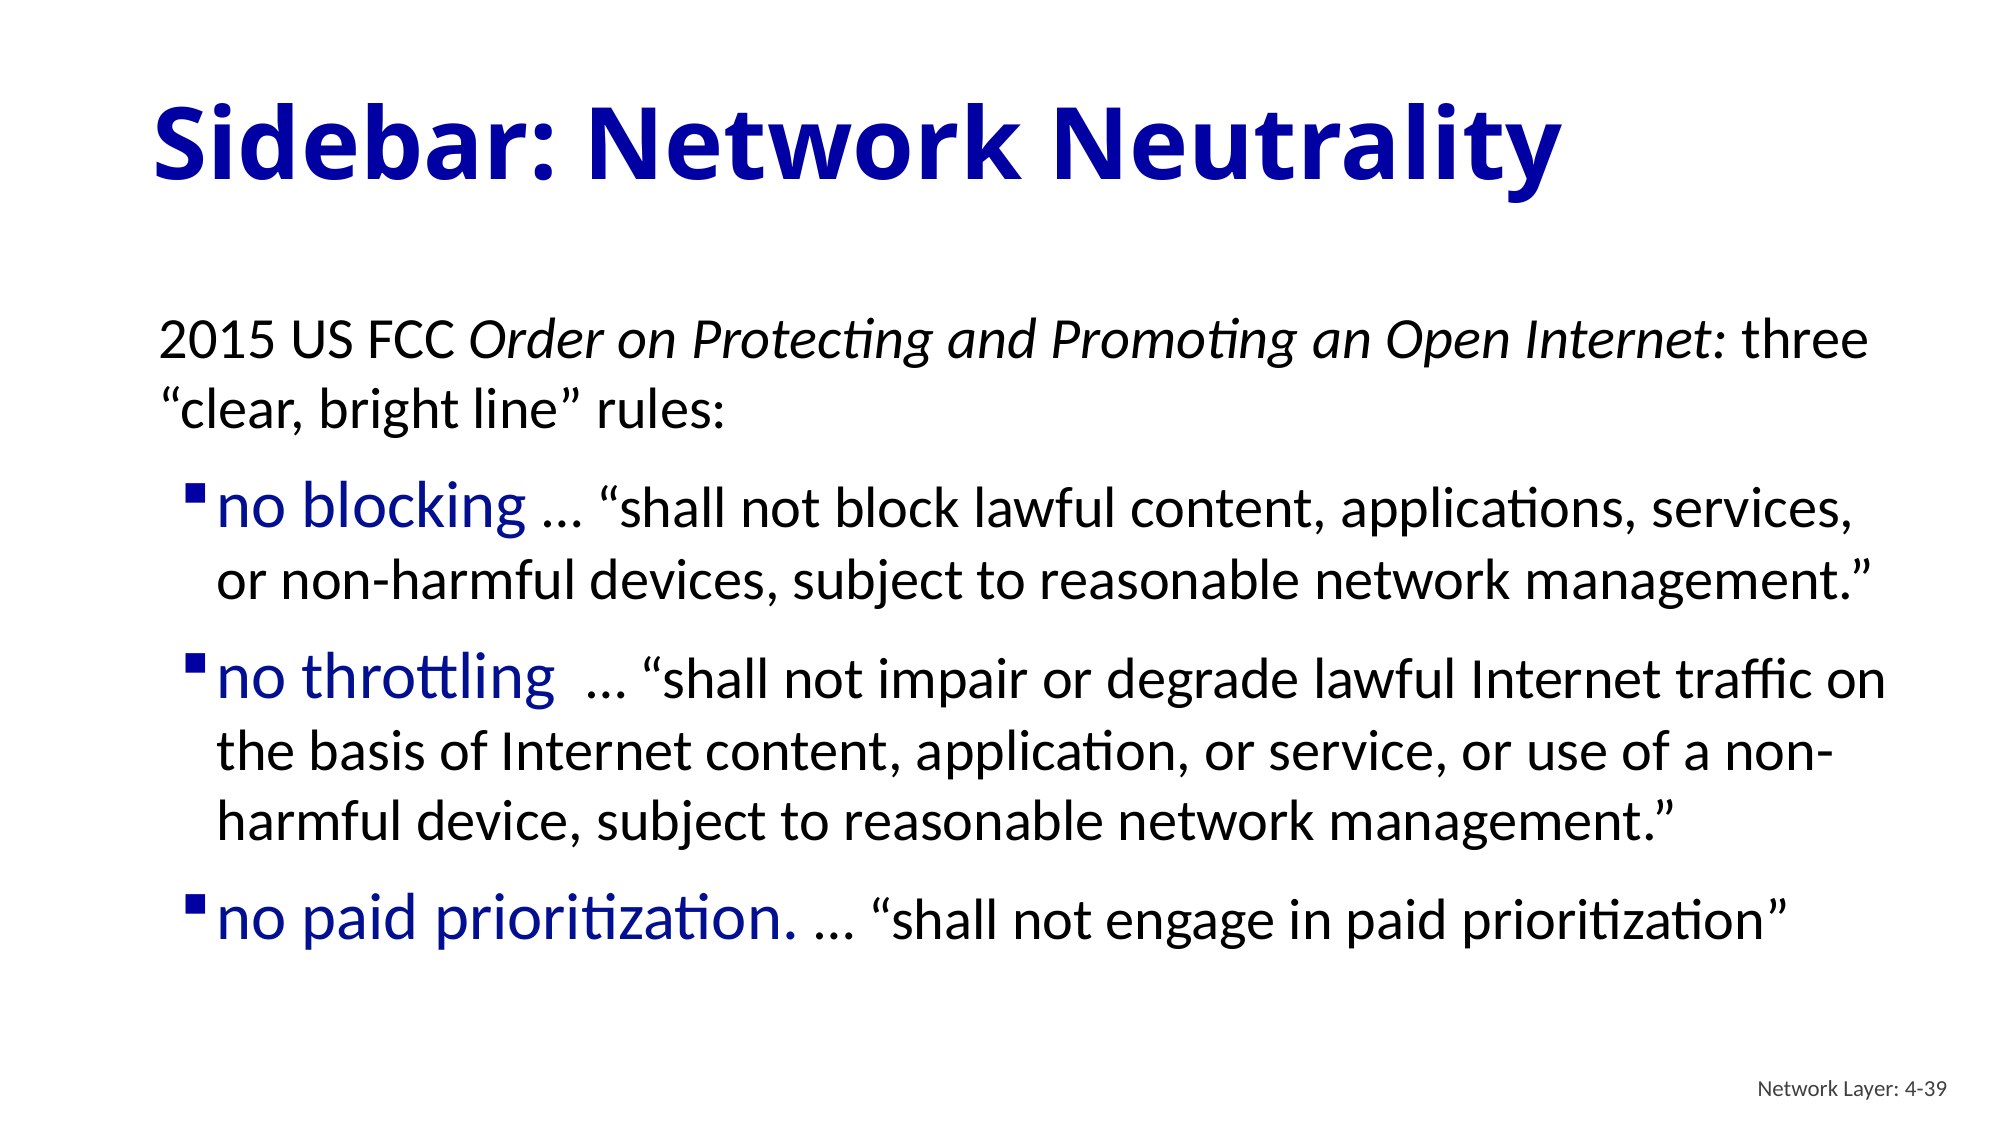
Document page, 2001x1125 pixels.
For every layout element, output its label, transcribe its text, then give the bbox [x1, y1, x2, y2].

list 2015 US FCC Order on Protecting and Promoting an Open Internet: three “clear, bright line” rules: no blocking … “shall not block lawful content, applications, services, or non-harmful devices, subject to reasonable network management.” no throttling … “shall not impair or degrade lawful Internet traffic on the basis of Internet content, application, or service, or use of a non-harmful device, subject to reasonable network management.” no paid prioritization. … “shall not engage in paid prioritization” [143, 293, 1909, 1056]
title Sidebar: Network Neutrality [137, 74, 1863, 221]
slide_number Network Layer: 4-39 [1512, 1056, 1963, 1117]
